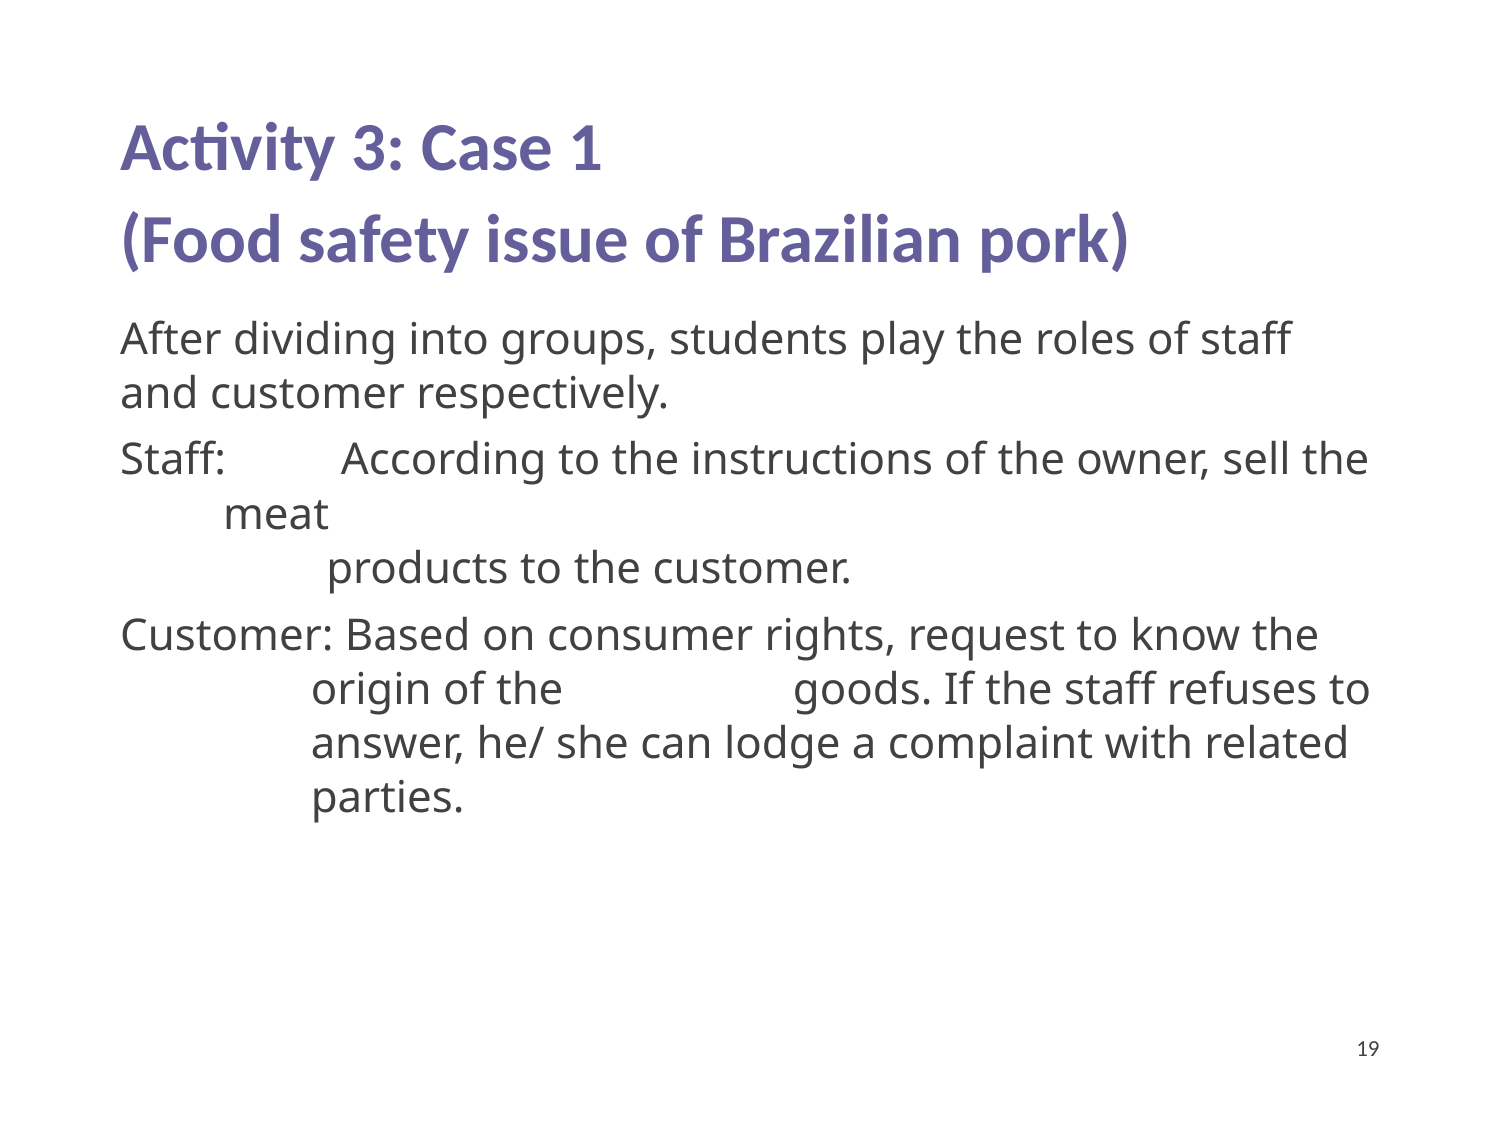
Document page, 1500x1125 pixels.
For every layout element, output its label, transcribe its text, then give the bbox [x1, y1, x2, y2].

list Activity 3: Case 1 (Food safety issue of Brazilian pork) [119, 113, 1381, 288]
slide_number 19 [1353, 1035, 1381, 1062]
list After dividing into groups, students play the roles of staff and customer respectively. Staff: According to the instructions of the owner, sell the meat products to the customer. Customer: Based on consumer rights, request to know the origin of the goods. If the staff refuses to answer, he/ she can lodge a complaint with related parties. [119, 308, 1381, 903]
